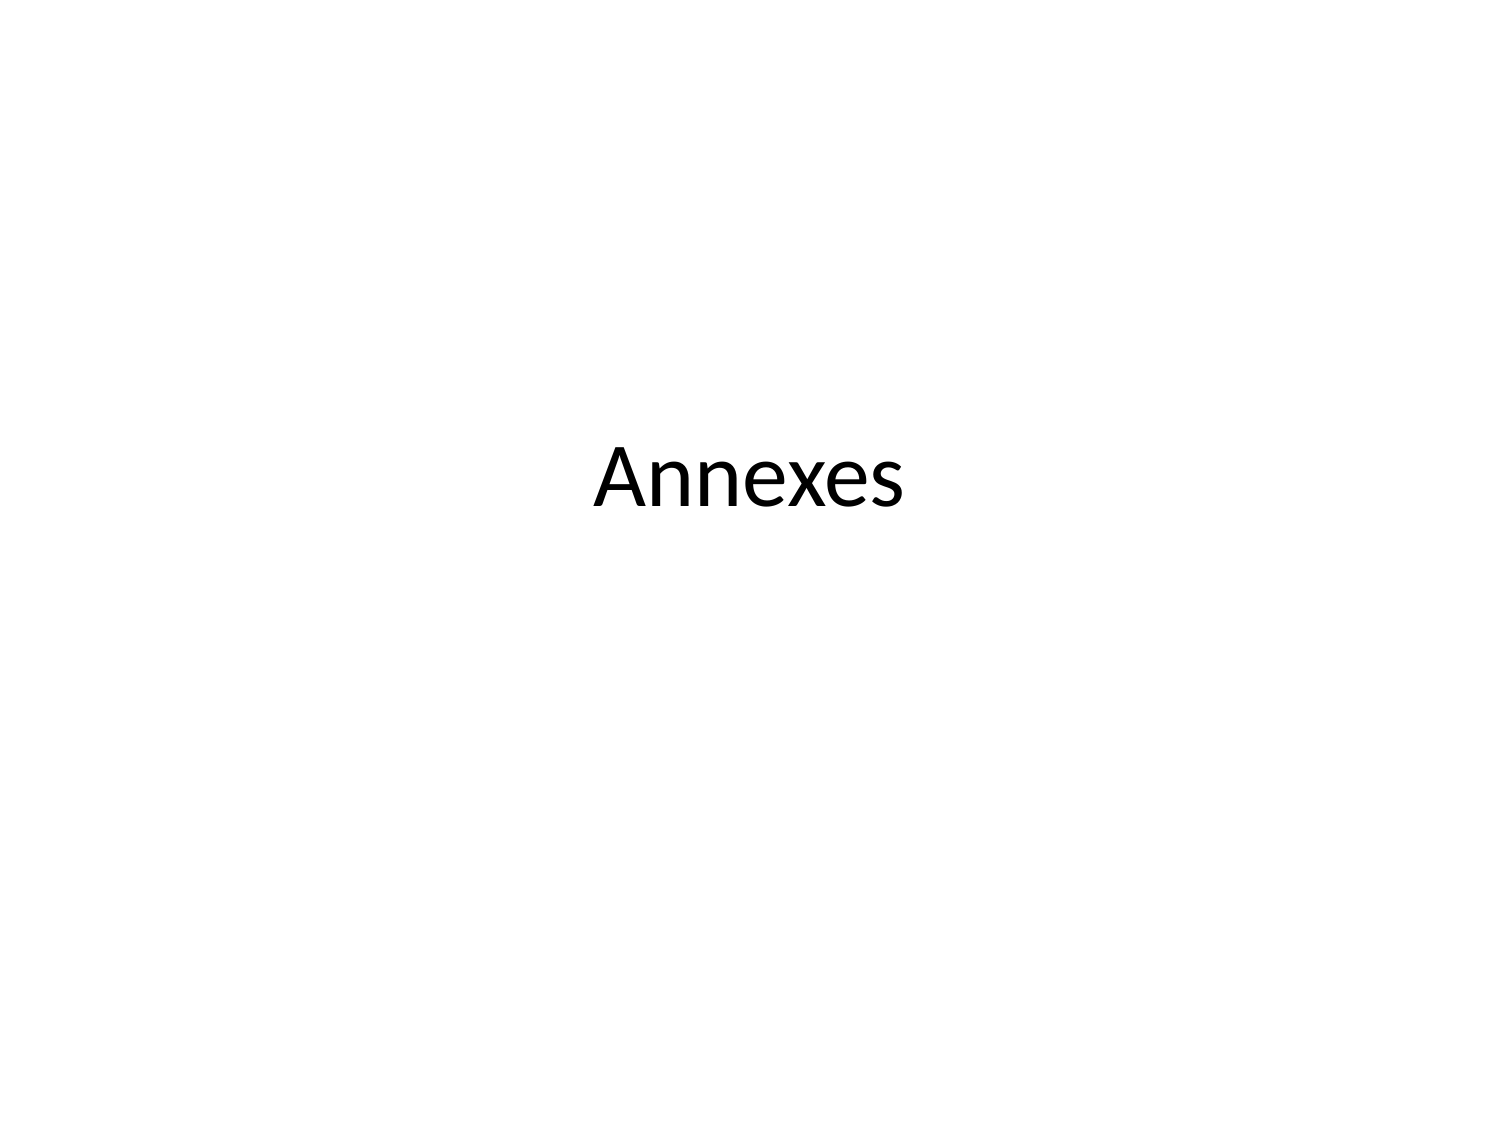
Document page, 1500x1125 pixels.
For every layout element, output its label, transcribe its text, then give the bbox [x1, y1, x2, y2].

title Annexes [112, 349, 1388, 591]
